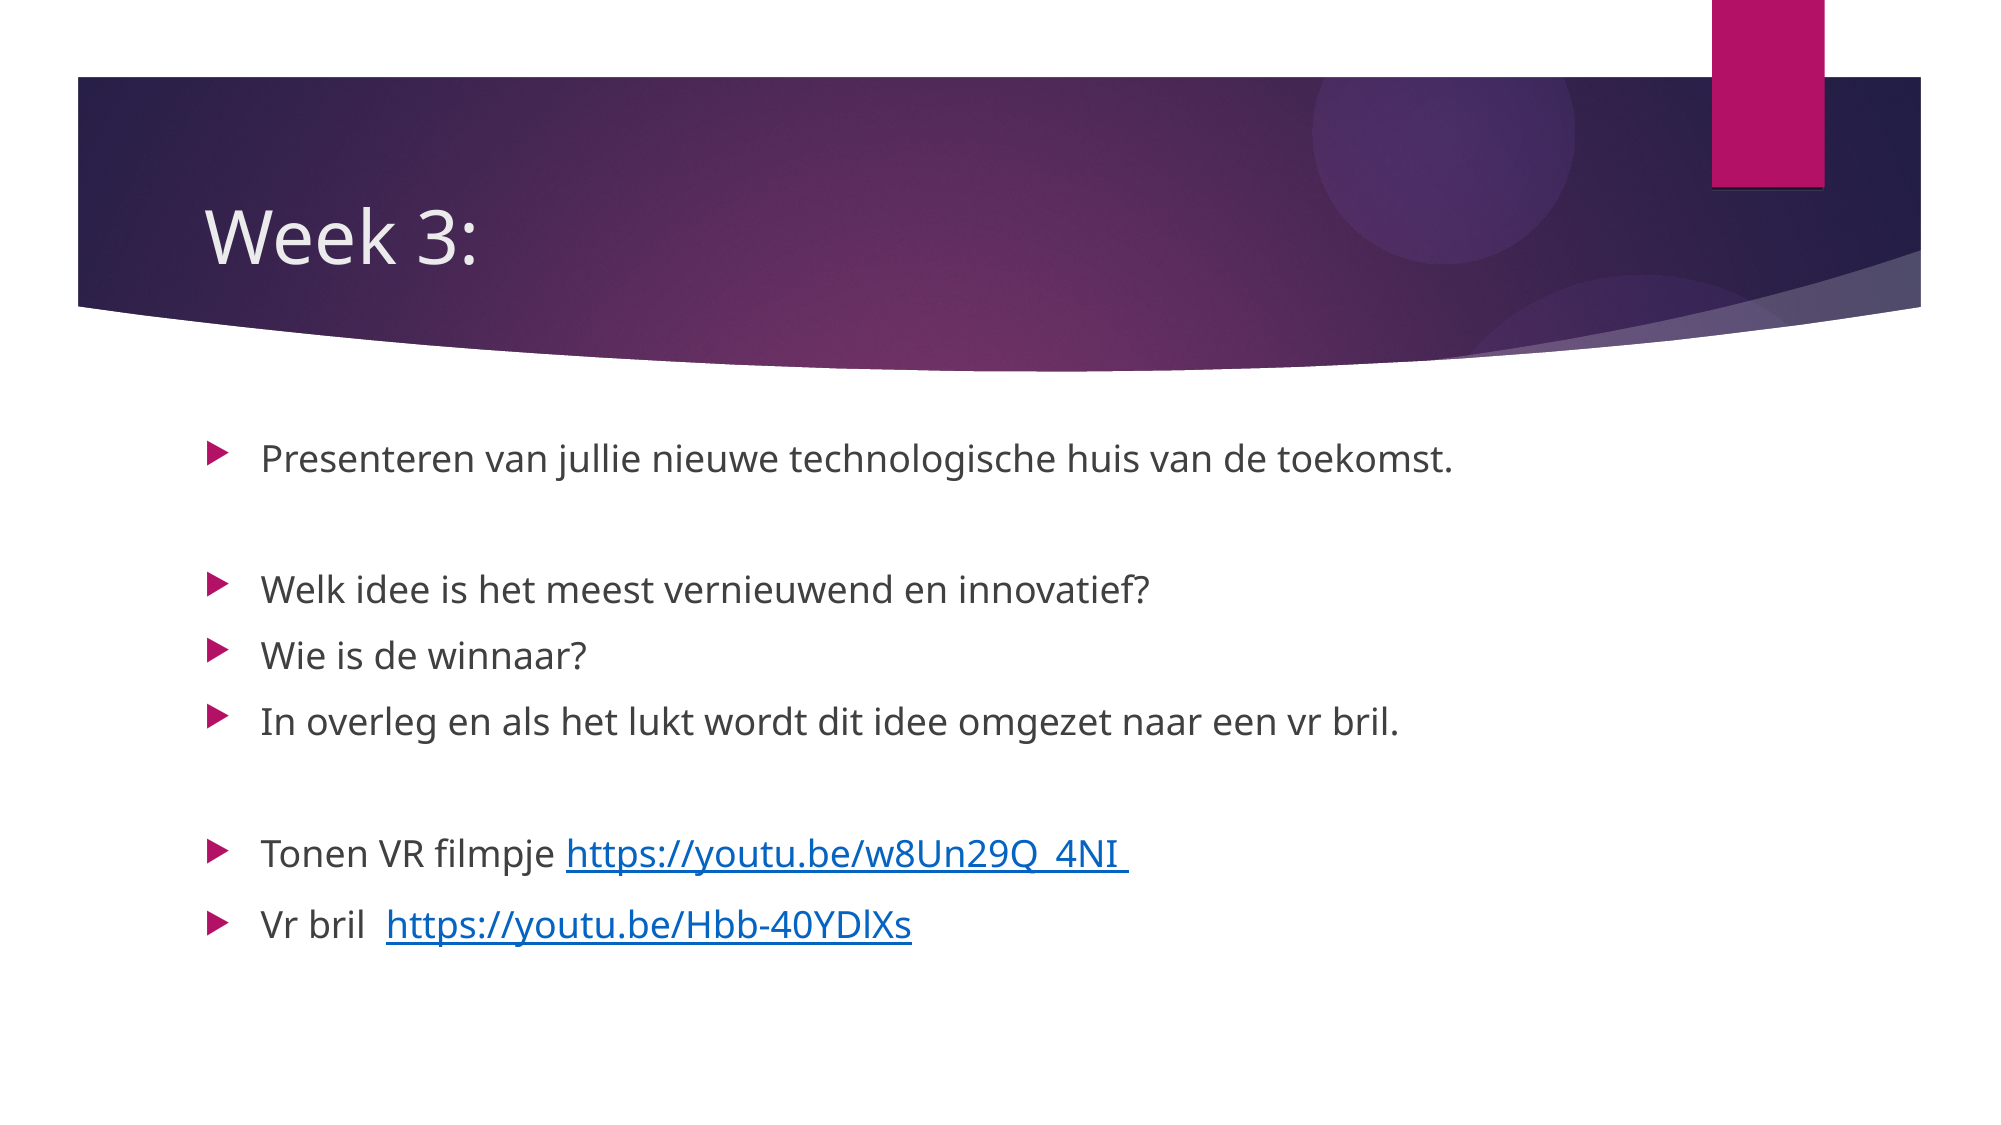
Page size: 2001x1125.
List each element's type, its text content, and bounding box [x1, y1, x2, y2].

list Presenteren van jullie nieuwe technologische huis van de toekomst. Welk idee is het meest vernieuwend en innovatief? Wie is de winnaar? In overleg en als het lukt wordt dit idee omgezet naar een vr bril. Tonen VR filmpje https://youtu.be/w8Un29Q_4NI Vr bril https://youtu.be/Hbb-40YDlXs [189, 427, 1638, 988]
picture [79, 78, 1920, 371]
title Week 3: [189, 177, 1627, 294]
